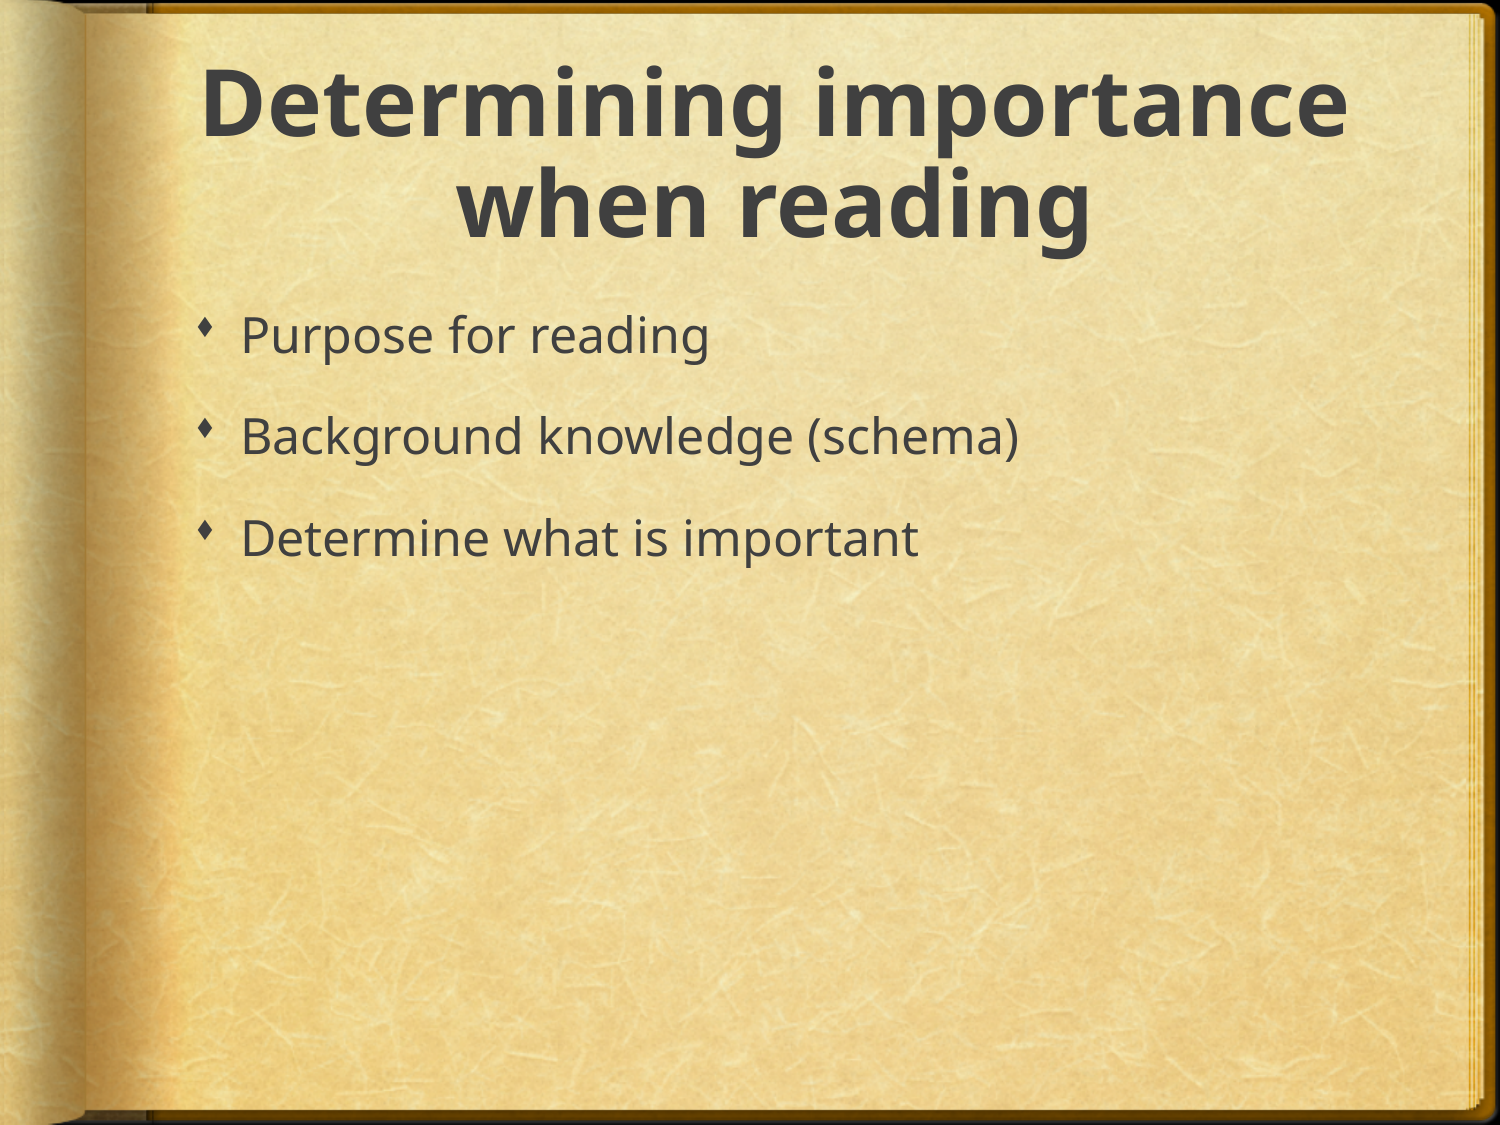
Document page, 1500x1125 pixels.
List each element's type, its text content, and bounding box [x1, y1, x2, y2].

title Determining importance when reading [178, 45, 1372, 265]
list Purpose for reading Background knowledge (schema) Determine what is important [178, 295, 1372, 1005]
picture [0, 0, 1500, 1125]
